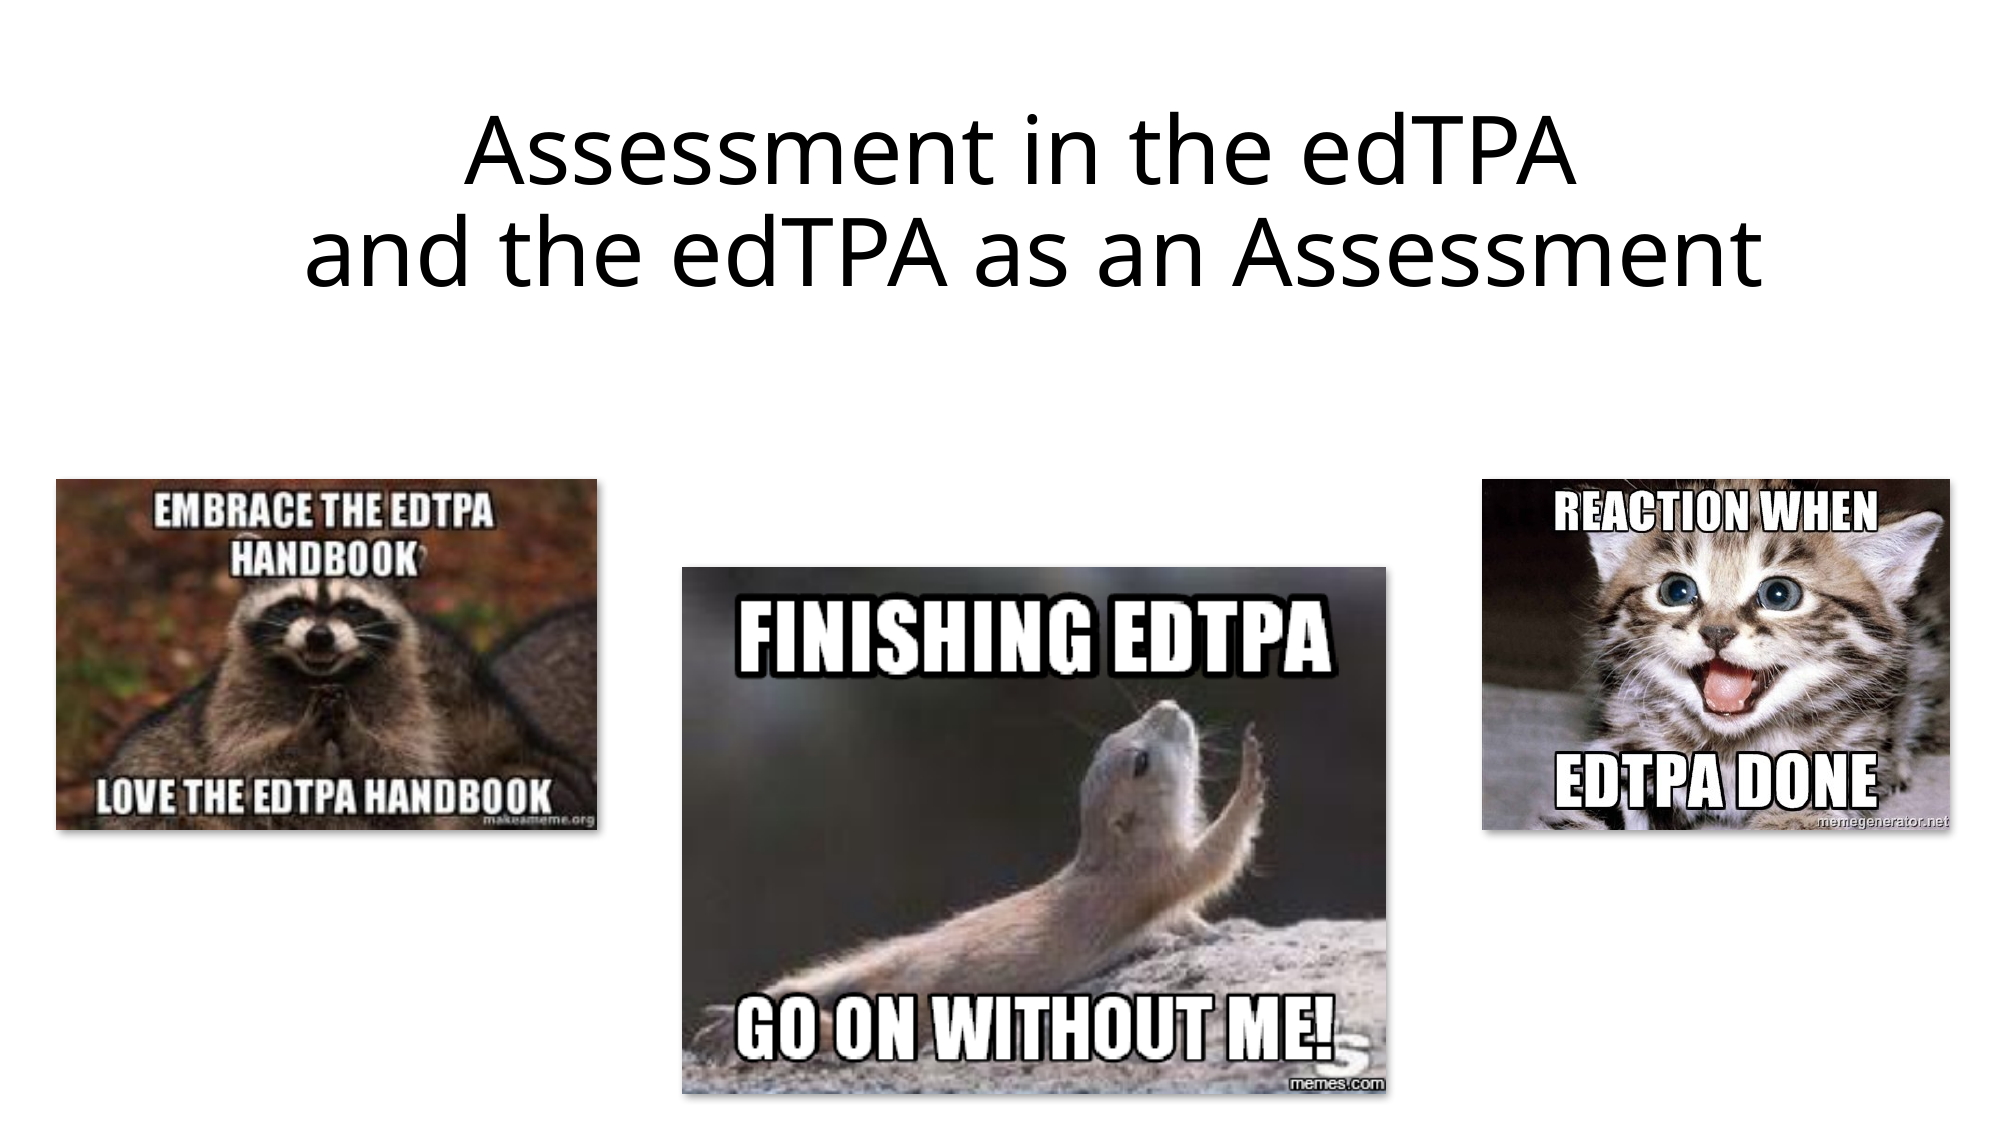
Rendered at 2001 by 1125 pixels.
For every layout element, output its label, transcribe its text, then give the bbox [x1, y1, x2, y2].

picture [682, 567, 1386, 1094]
picture [1482, 479, 1950, 830]
title Assessment in the edTPA and the edTPA as an Assessment [283, 77, 1784, 315]
picture [56, 479, 597, 830]
